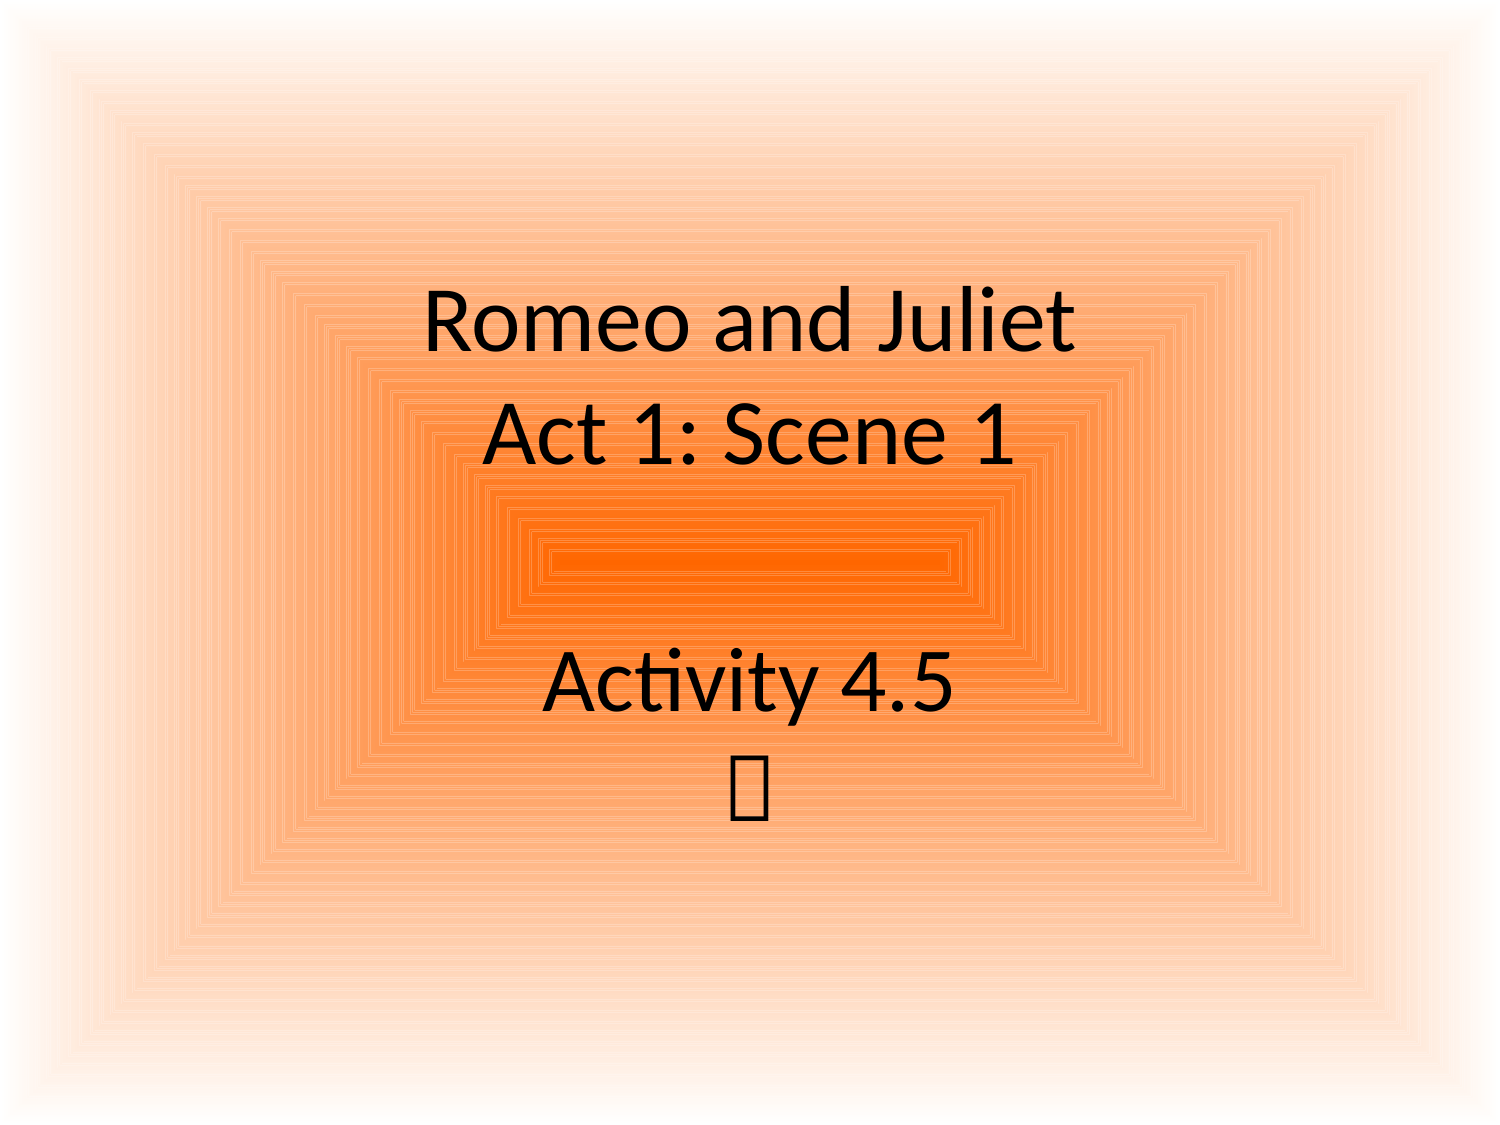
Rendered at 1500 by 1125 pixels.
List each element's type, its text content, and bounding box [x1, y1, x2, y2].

title Romeo and Juliet Act 1: Scene 1 [112, 249, 1388, 492]
text_box Activity 4.5  [112, 608, 1388, 850]
